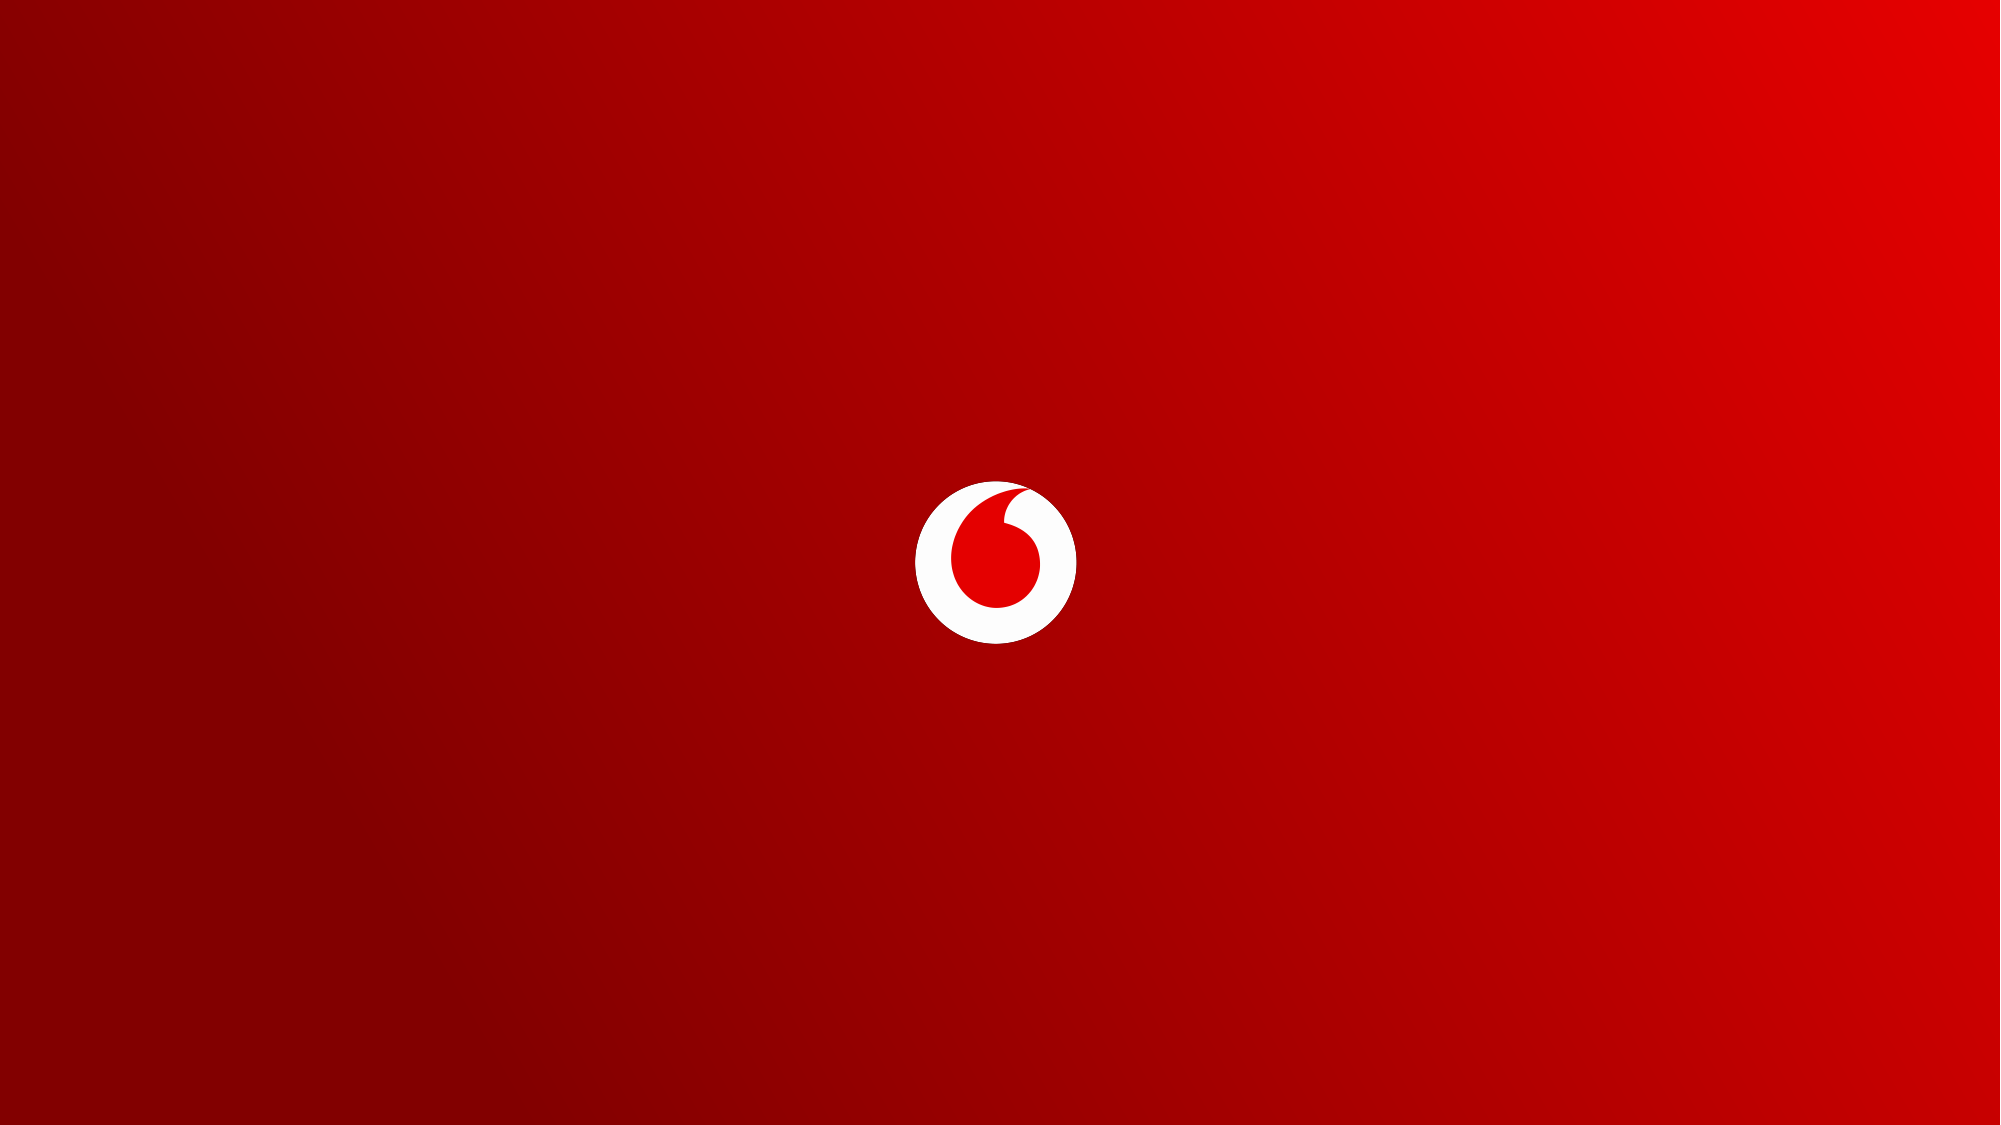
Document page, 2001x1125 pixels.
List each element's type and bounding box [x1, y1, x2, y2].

picture [907, 473, 1093, 652]
